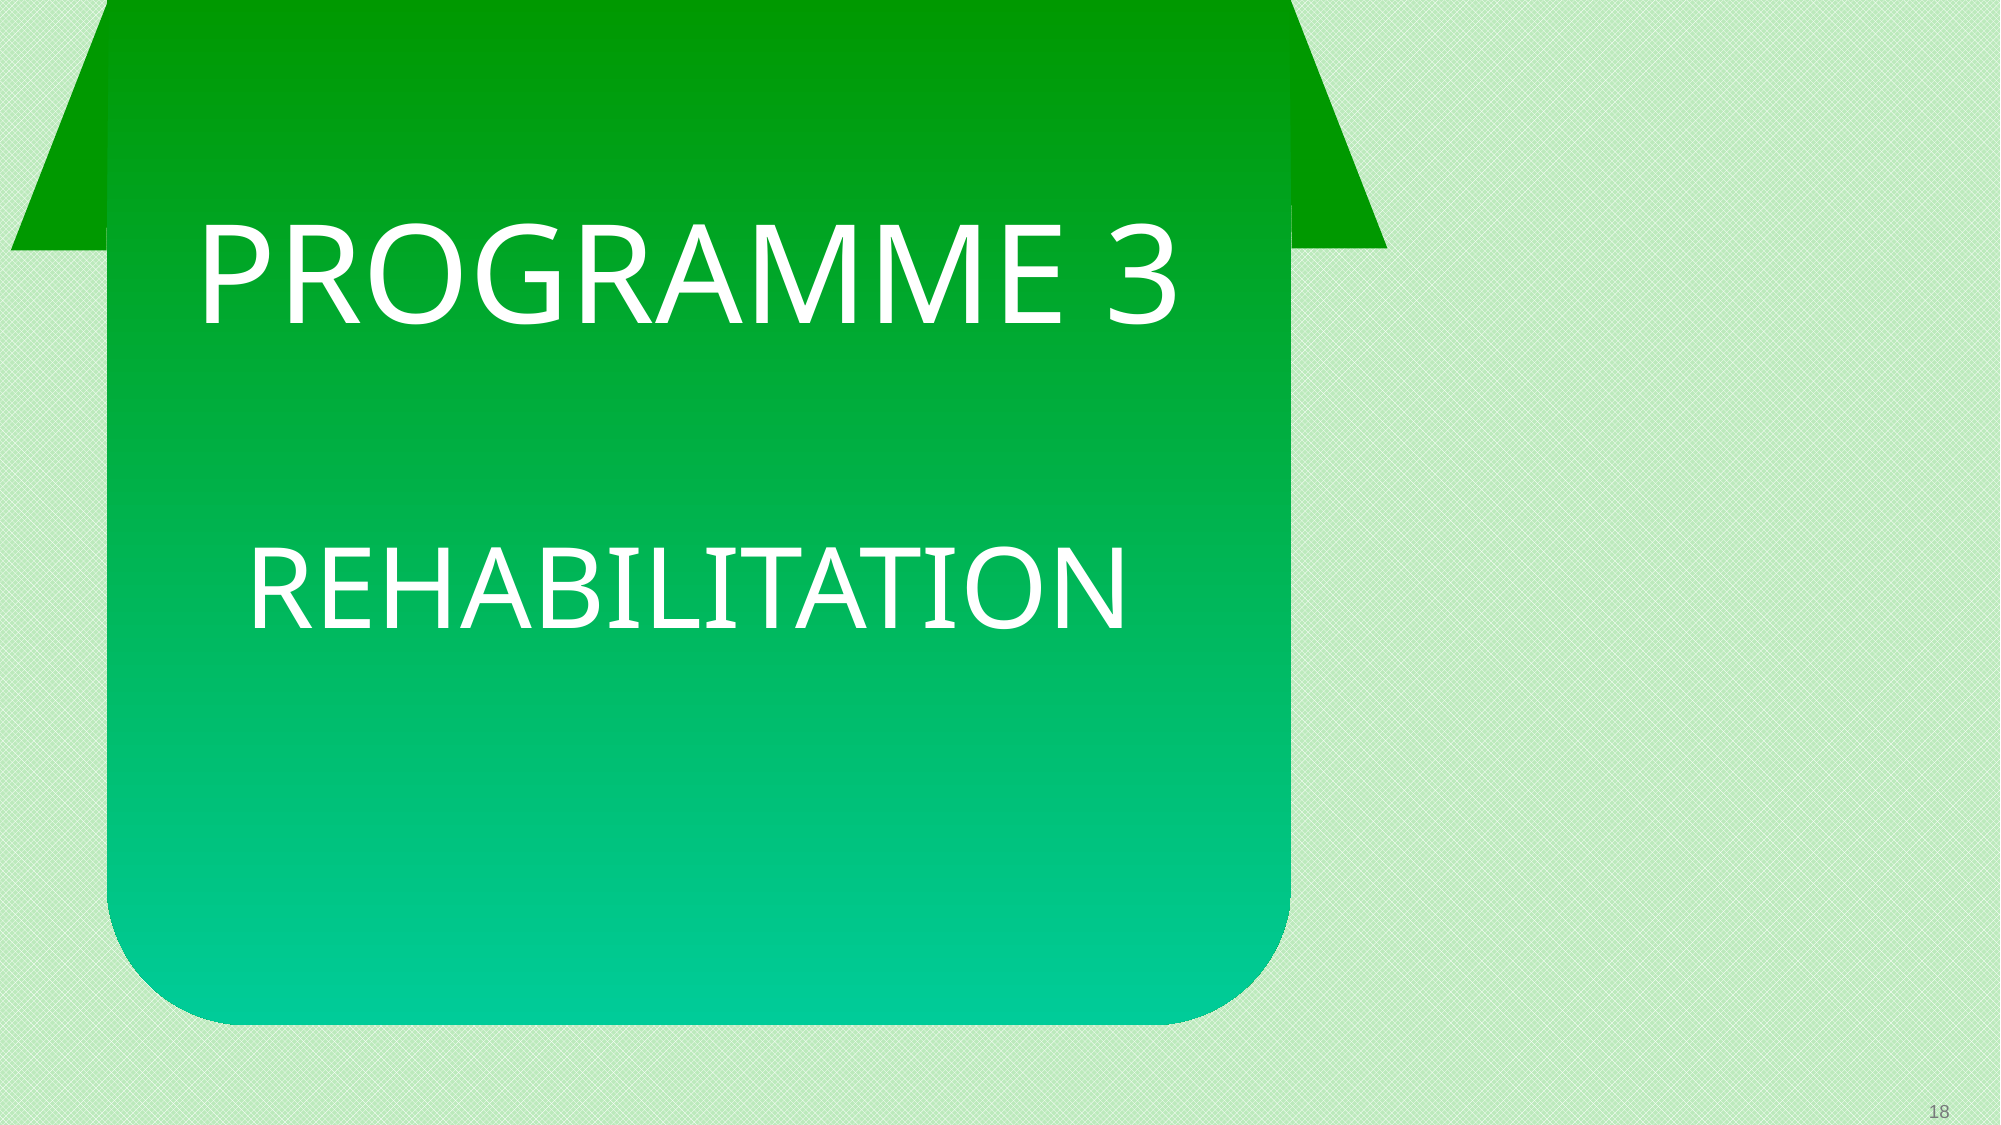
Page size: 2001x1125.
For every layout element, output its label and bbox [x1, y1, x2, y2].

text_box [10, 0, 1388, 1026]
